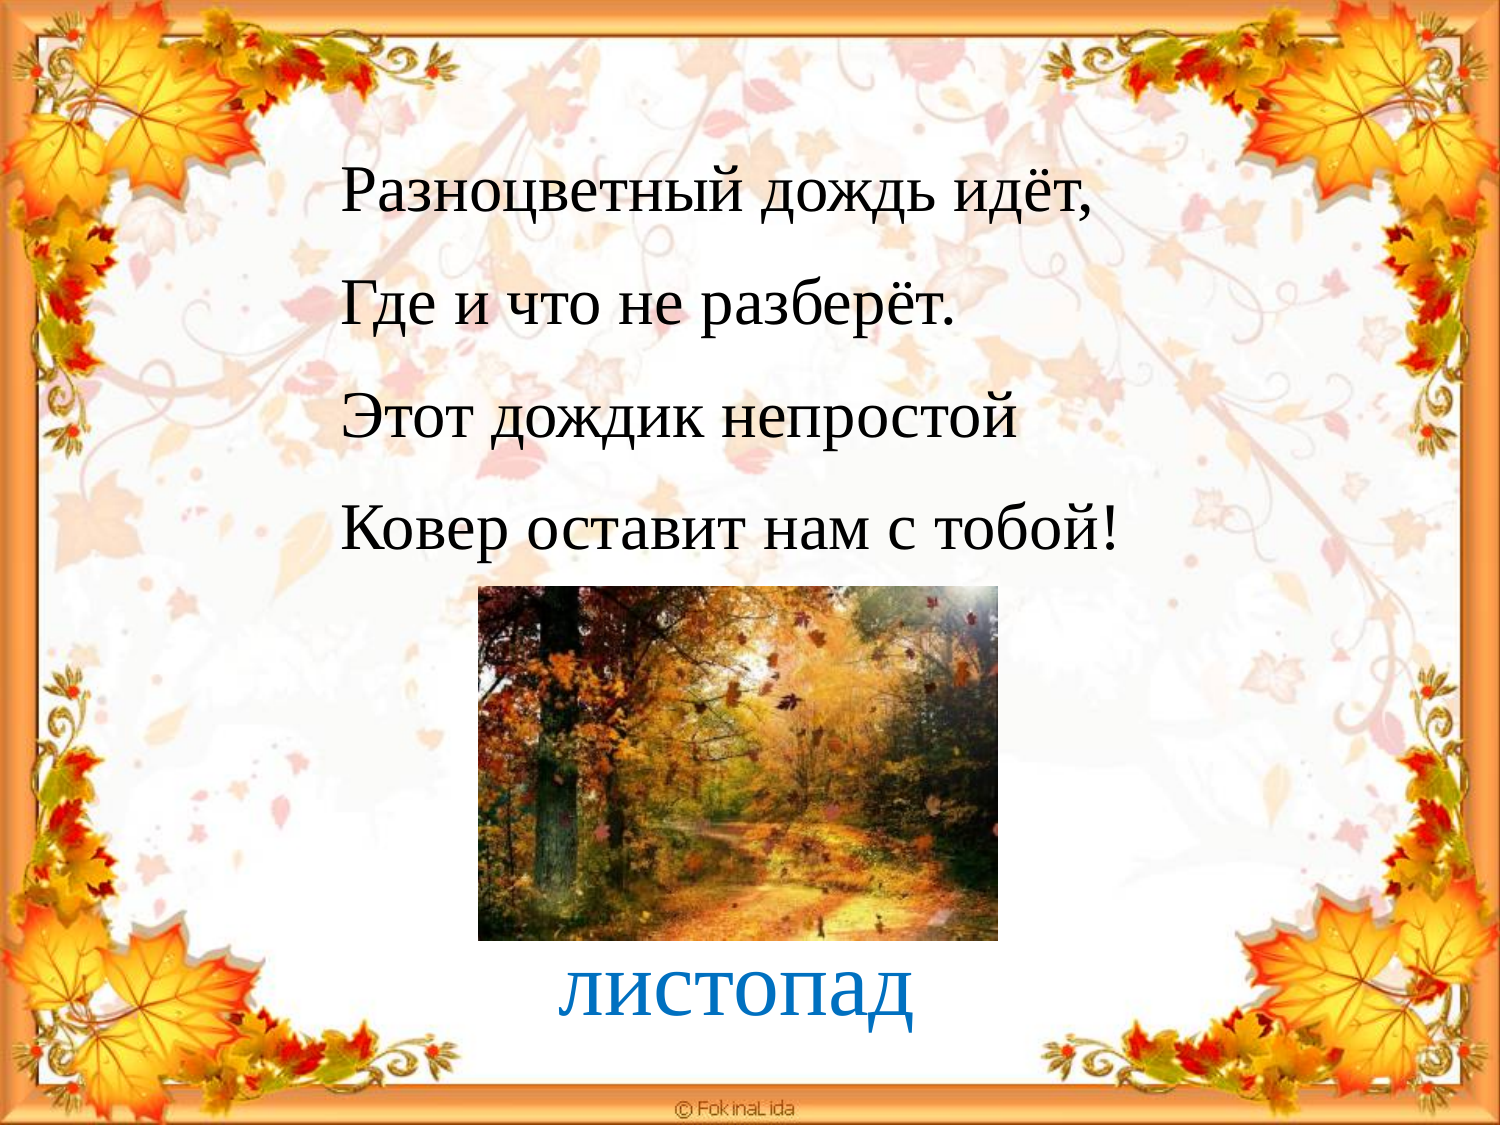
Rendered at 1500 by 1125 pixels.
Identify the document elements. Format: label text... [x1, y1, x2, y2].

text_box листопад [544, 949, 955, 1042]
picture [0, 0, 1500, 1125]
text_box Разноцветный дождь идёт, Где и что не разберёт. Этот дождик непростой Ковер оставит нам с тобой! [325, 125, 1174, 571]
